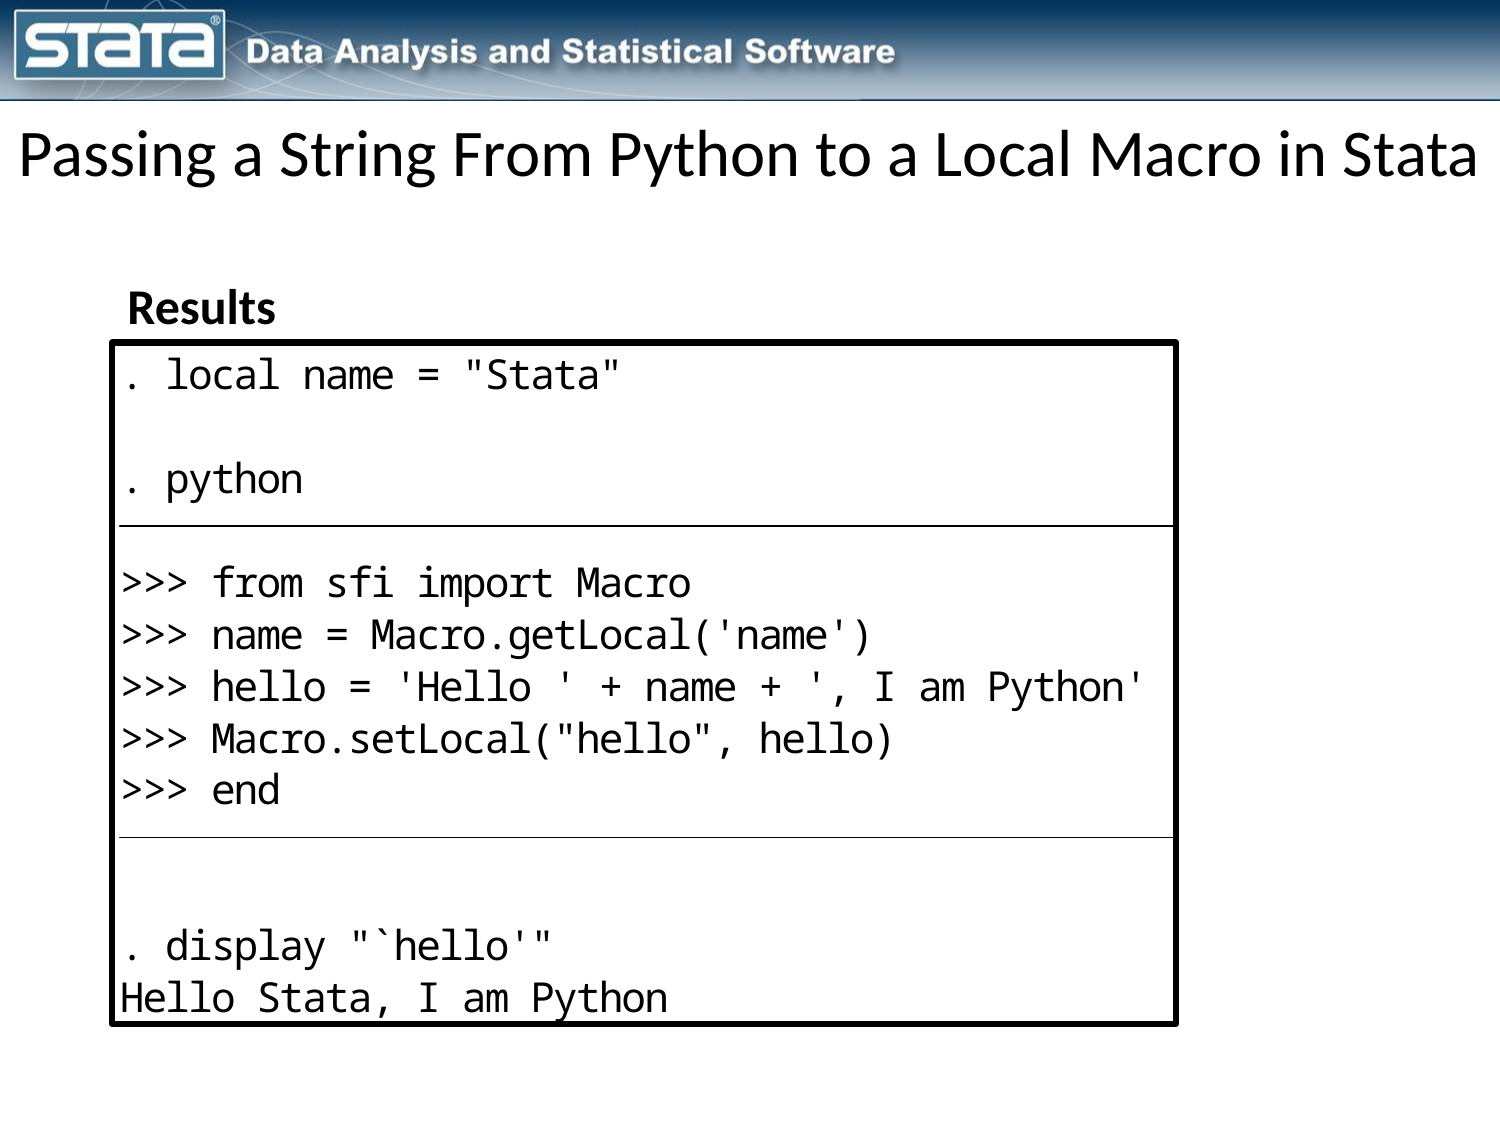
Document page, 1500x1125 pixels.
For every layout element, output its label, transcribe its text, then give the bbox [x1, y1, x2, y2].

picture [114, 345, 1173, 1021]
text_box Results [112, 267, 292, 339]
title Passing a String From Python to a Local Macro in Stata [0, 99, 1500, 200]
picture [0, 0, 1500, 99]
